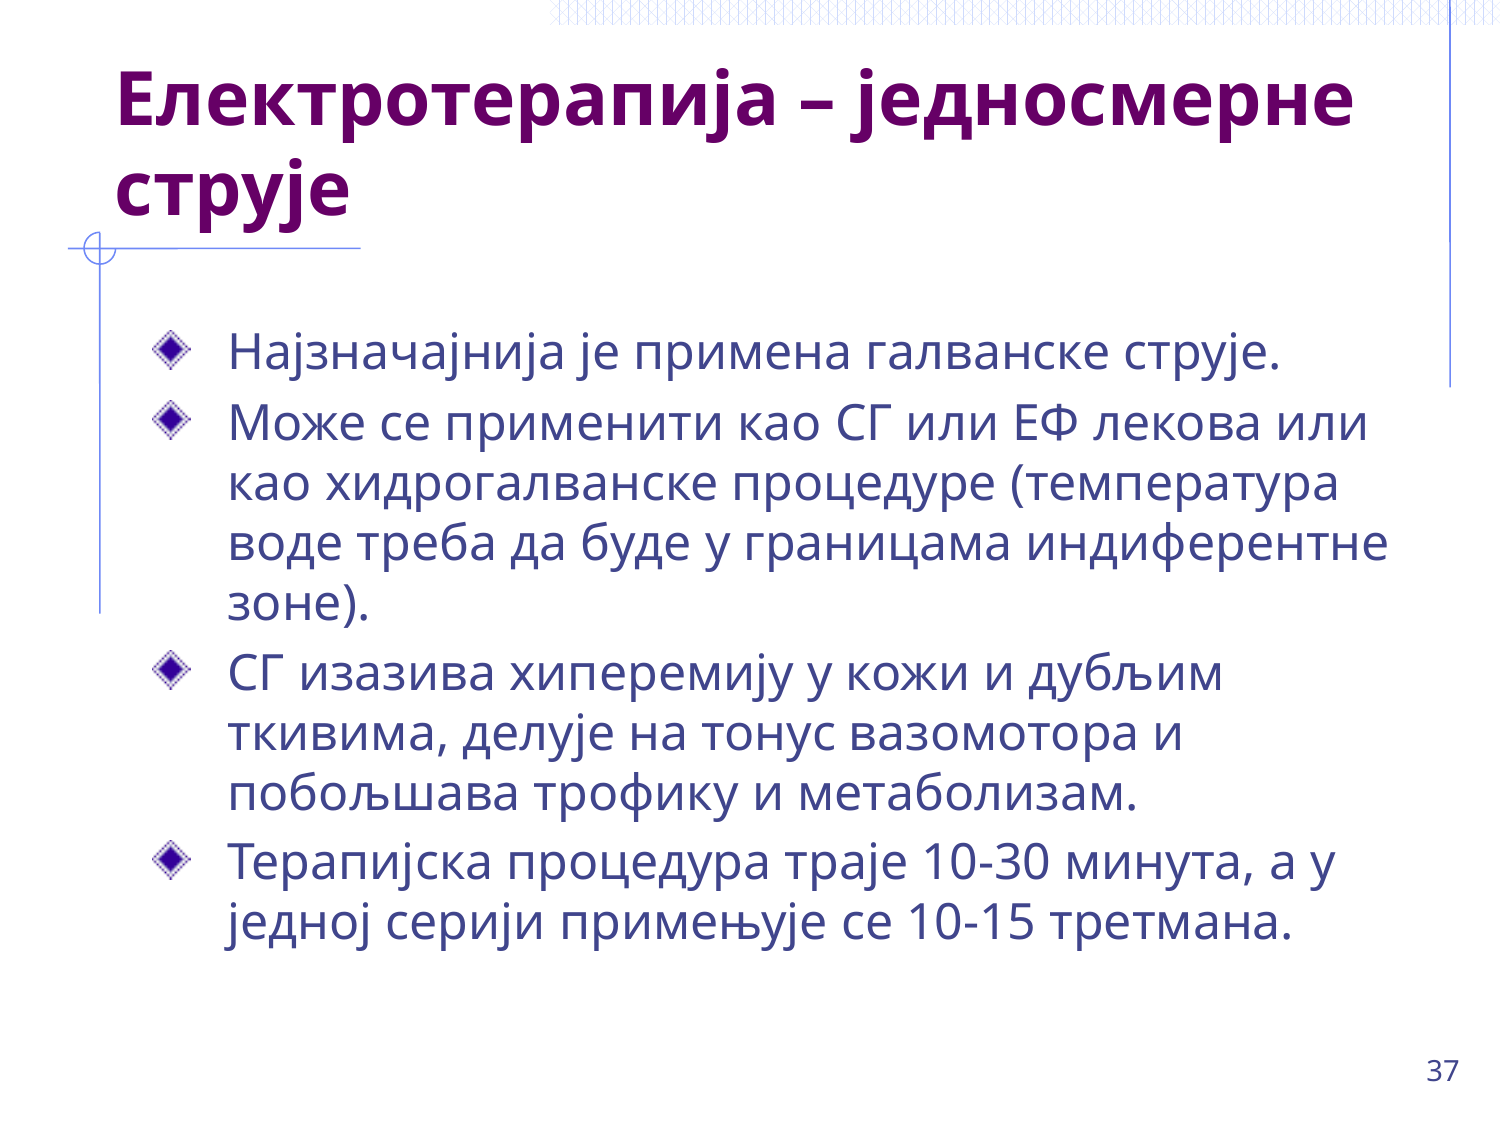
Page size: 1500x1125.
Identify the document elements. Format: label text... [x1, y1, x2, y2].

title Електротерапија – једносмерне струје [99, 49, 1376, 238]
list Најзначајнија је примена галванске струје. Може се применити као СГ или ЕФ лекова или као хидрогалванске процедуре (температура воде треба да буде у границама индиферентне зоне). СГ изазива хиперемију у кожи и дубљим ткивима, делује на тонус вазомотора и побољшава трофику и метаболизам. Терапијска процедура траје 10-30 минута, а у једној серији примењује се 10-15 третмана. [137, 312, 1413, 988]
slide_number 37 [1162, 1025, 1475, 1100]
picture [152, 650, 191, 690]
picture [152, 840, 191, 880]
picture [152, 400, 191, 440]
picture [152, 330, 191, 370]
